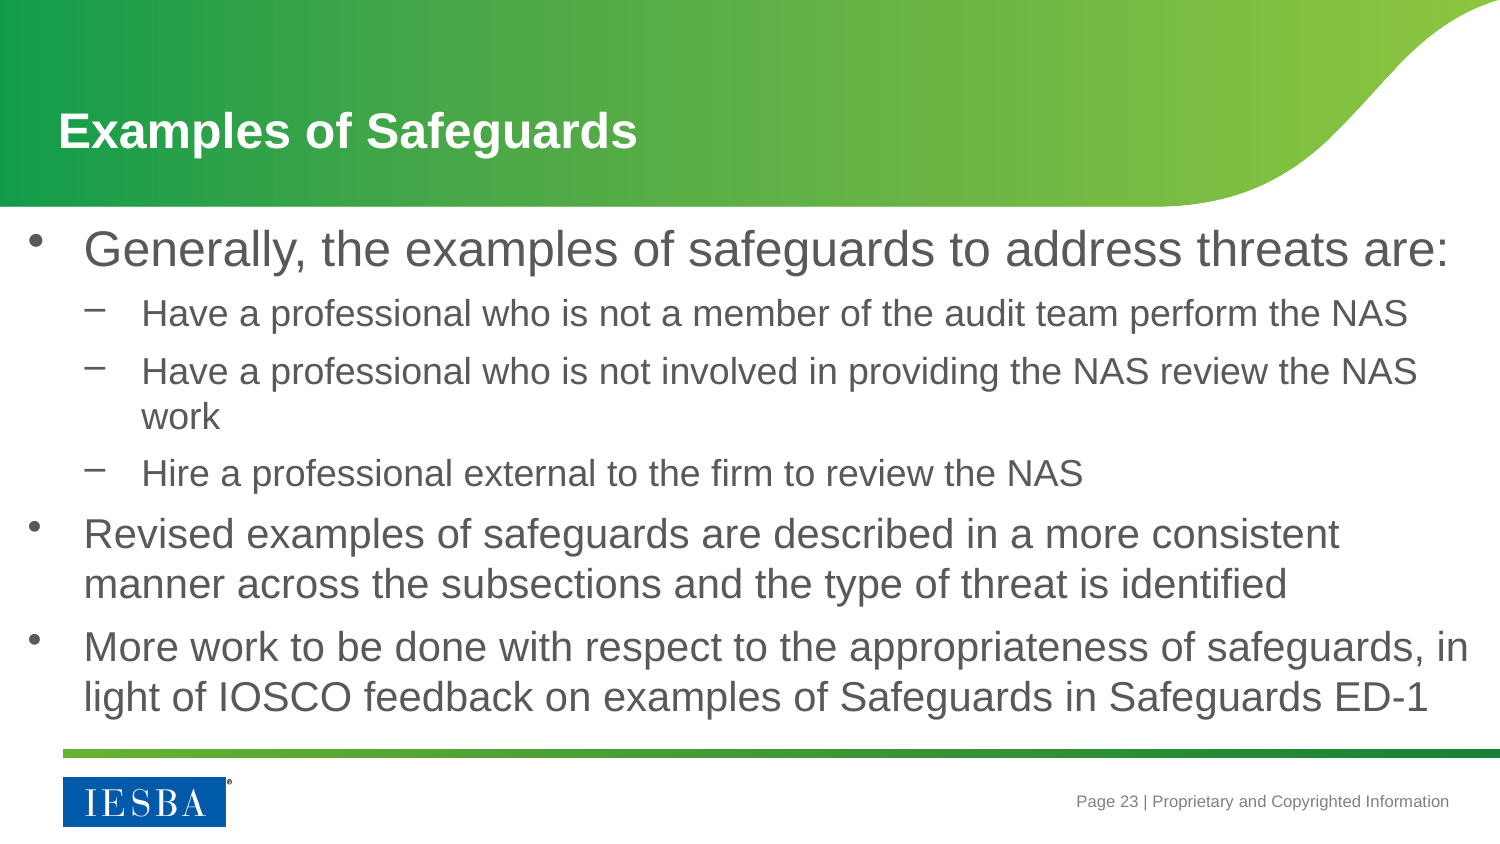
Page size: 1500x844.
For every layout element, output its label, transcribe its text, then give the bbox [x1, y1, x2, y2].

title Examples of Safeguards [57, 95, 1333, 161]
picture [0, 0, 1500, 207]
list Generally, the examples of safeguards to address threats are: Have a professional who is not a member of the audit team perform the NAS Have a professional who is not involved in providing the NAS review the NAS work Hire a professional external to the firm to review the NAS Revised examples of safeguards are described in a more consistent manner across the subsections and the type of threat is identified More work to be done with respect to the appropriateness of safeguards, in light of IOSCO feedback on examples of Safeguards in Safeguards ED-1 [12, 209, 1500, 735]
picture [63, 777, 232, 827]
